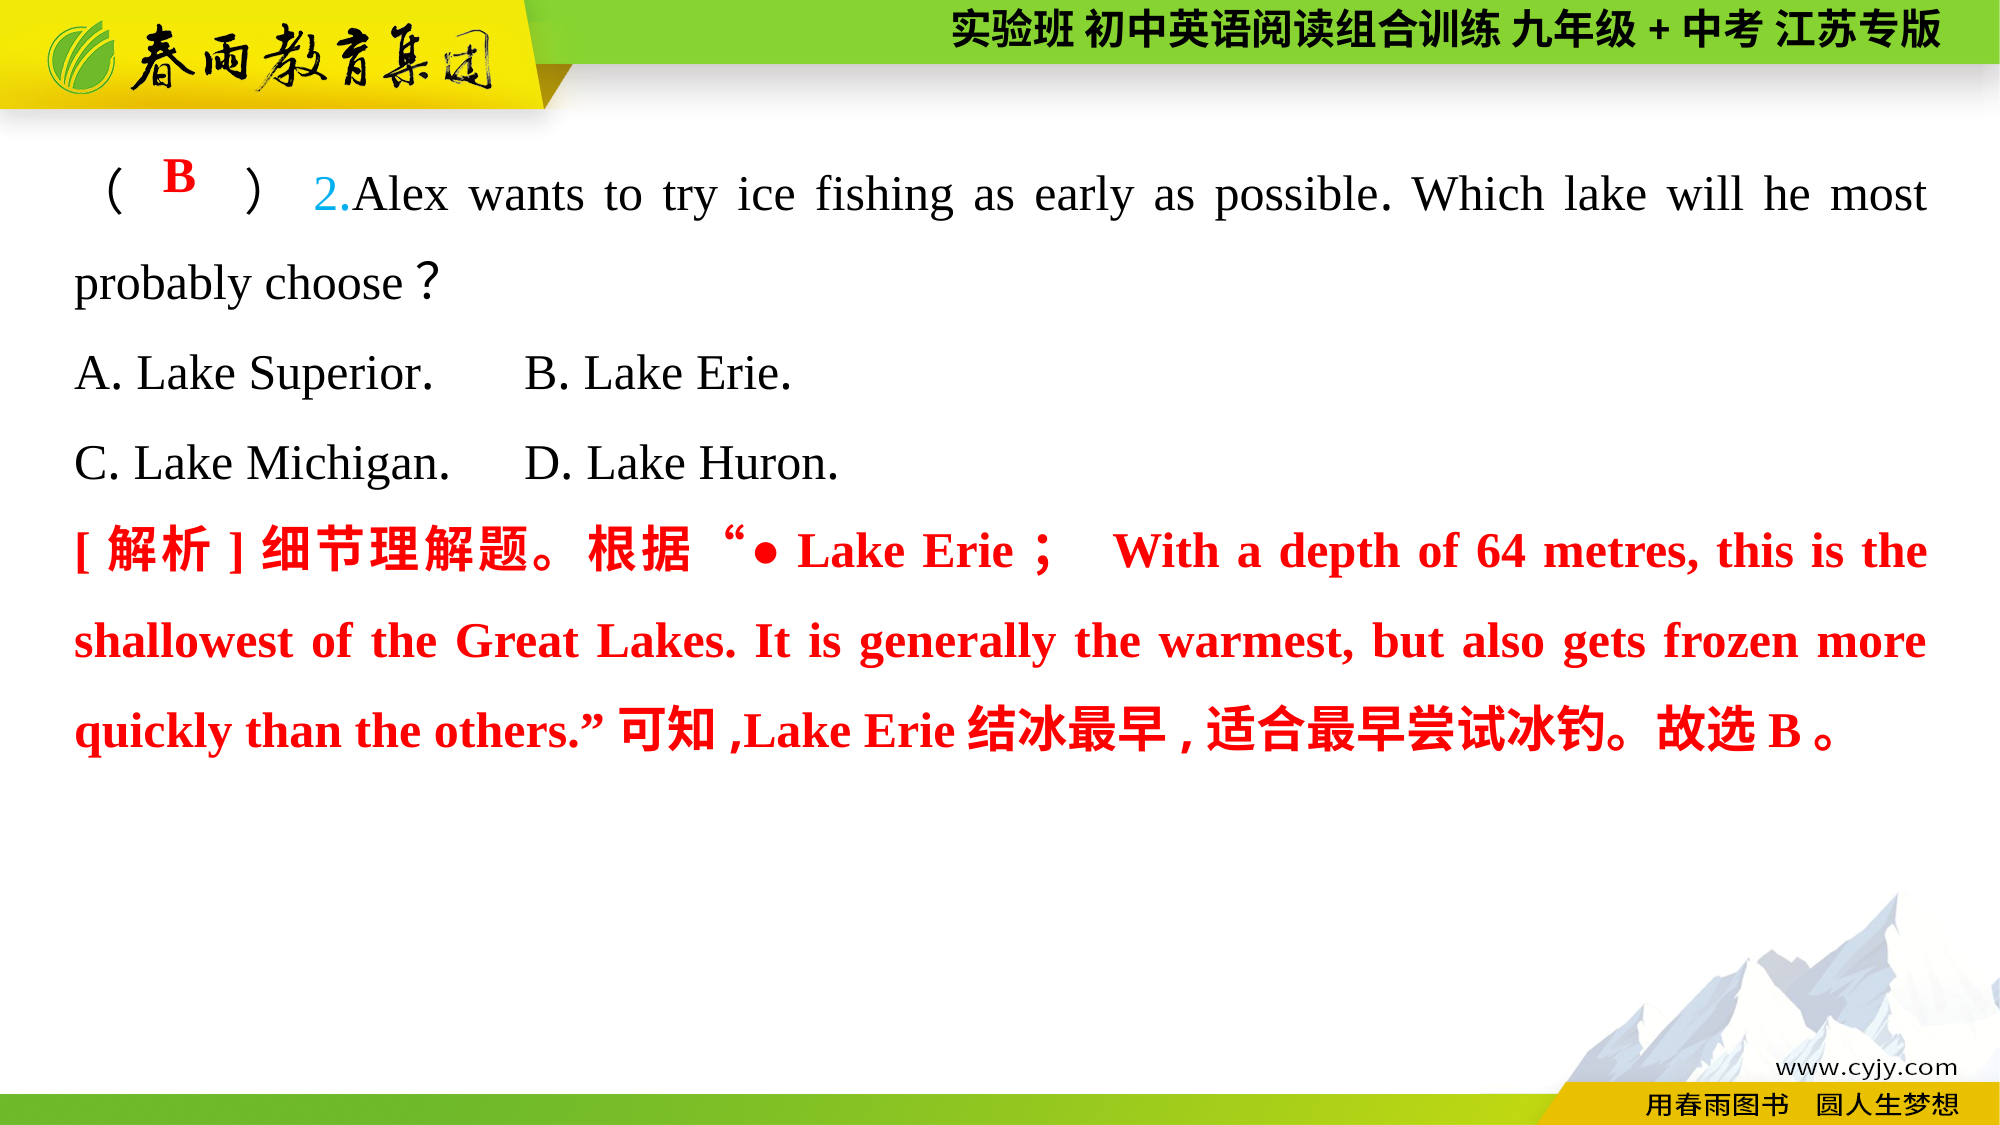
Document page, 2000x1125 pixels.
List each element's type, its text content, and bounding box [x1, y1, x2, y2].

picture [0, 0, 2000, 1125]
text_box [解析]细节理解题。根据“●Lake Erie； With a depth of 64 metres, this is the shallowest of the Great Lakes. It is generally the warmest, but also gets frozen more quickly than the others.”可知,Lake Erie结冰最早,适合最早尝试冰钓。故选B。 [59, 479, 1944, 765]
list （ ）2.Alex wants to try ice fishing as early as possible. Which lake will he most probably choose？ A. Lake Superior. B. Lake Erie. C. Lake Michigan. D. Lake Huron. [59, 122, 1944, 479]
text_box B [148, 134, 212, 210]
